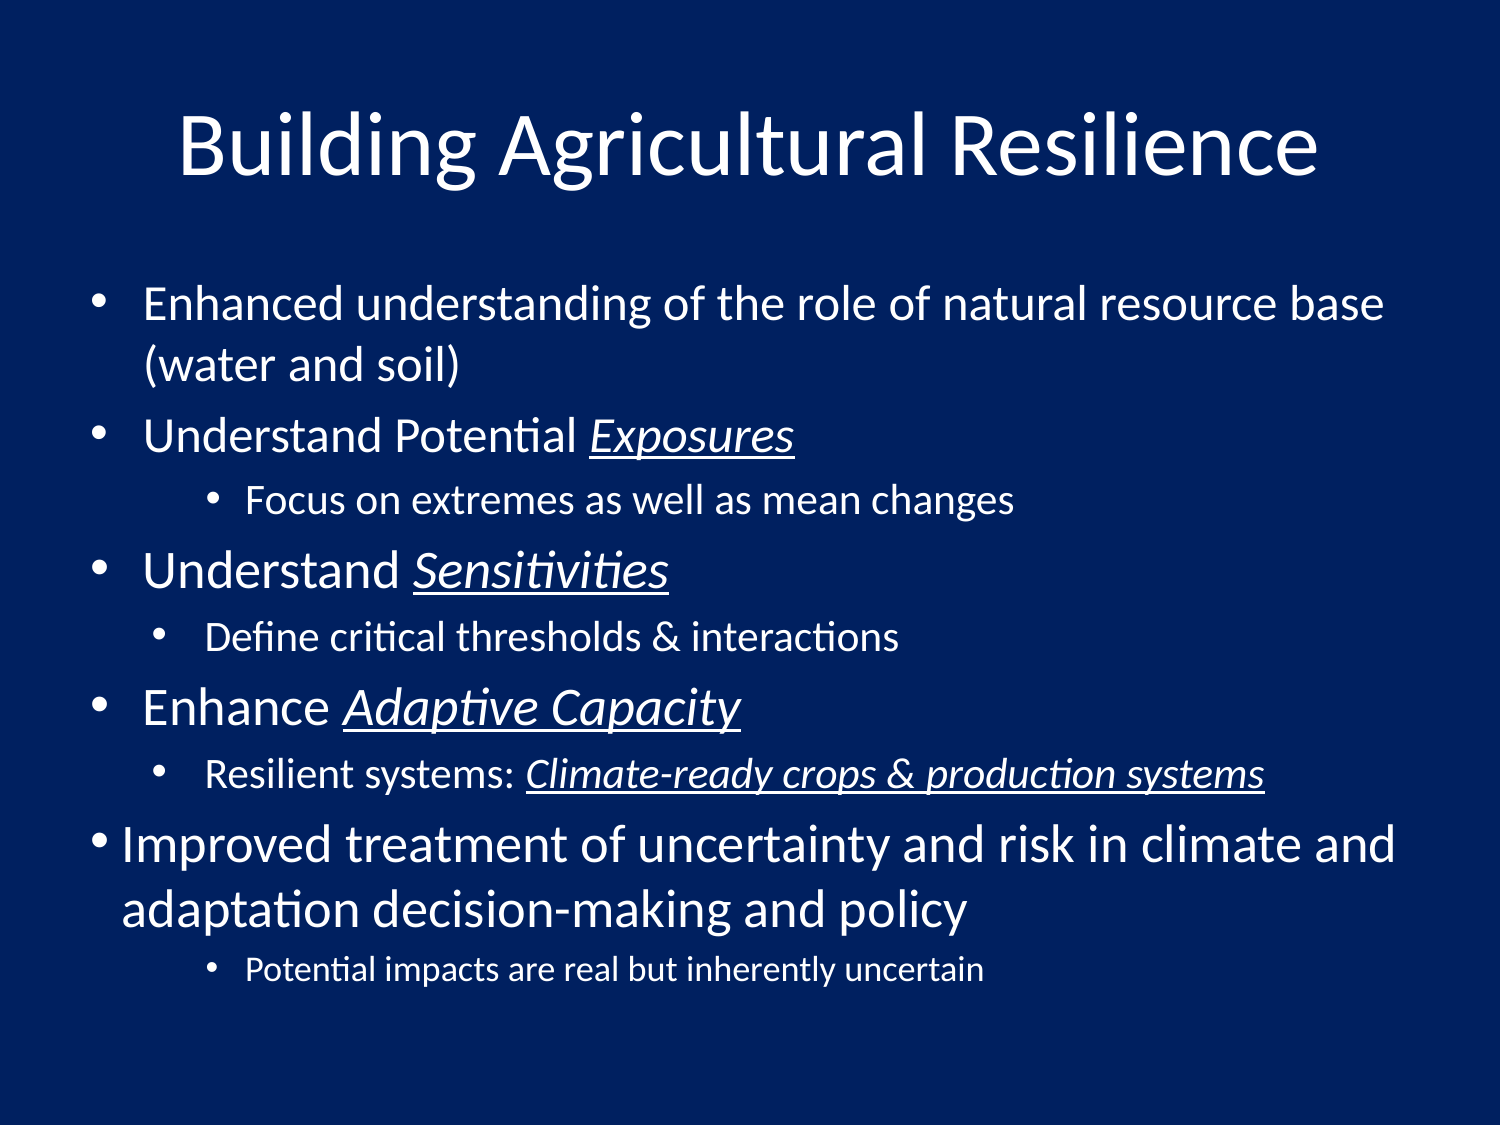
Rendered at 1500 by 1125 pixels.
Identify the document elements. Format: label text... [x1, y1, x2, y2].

title Building Agricultural Resilience [75, 45, 1425, 233]
list Enhanced understanding of the role of natural resource base (water and soil) Understand Potential Exposures Focus on extremes as well as mean changes Understand Sensitivities Define critical thresholds & interactions Enhance Adaptive Capacity Resilient systems: Climate-ready crops & production systems Improved treatment of uncertainty and risk in climate and adaptation decision-making and policy Potential impacts are real but inherently uncertain [75, 262, 1425, 1005]
